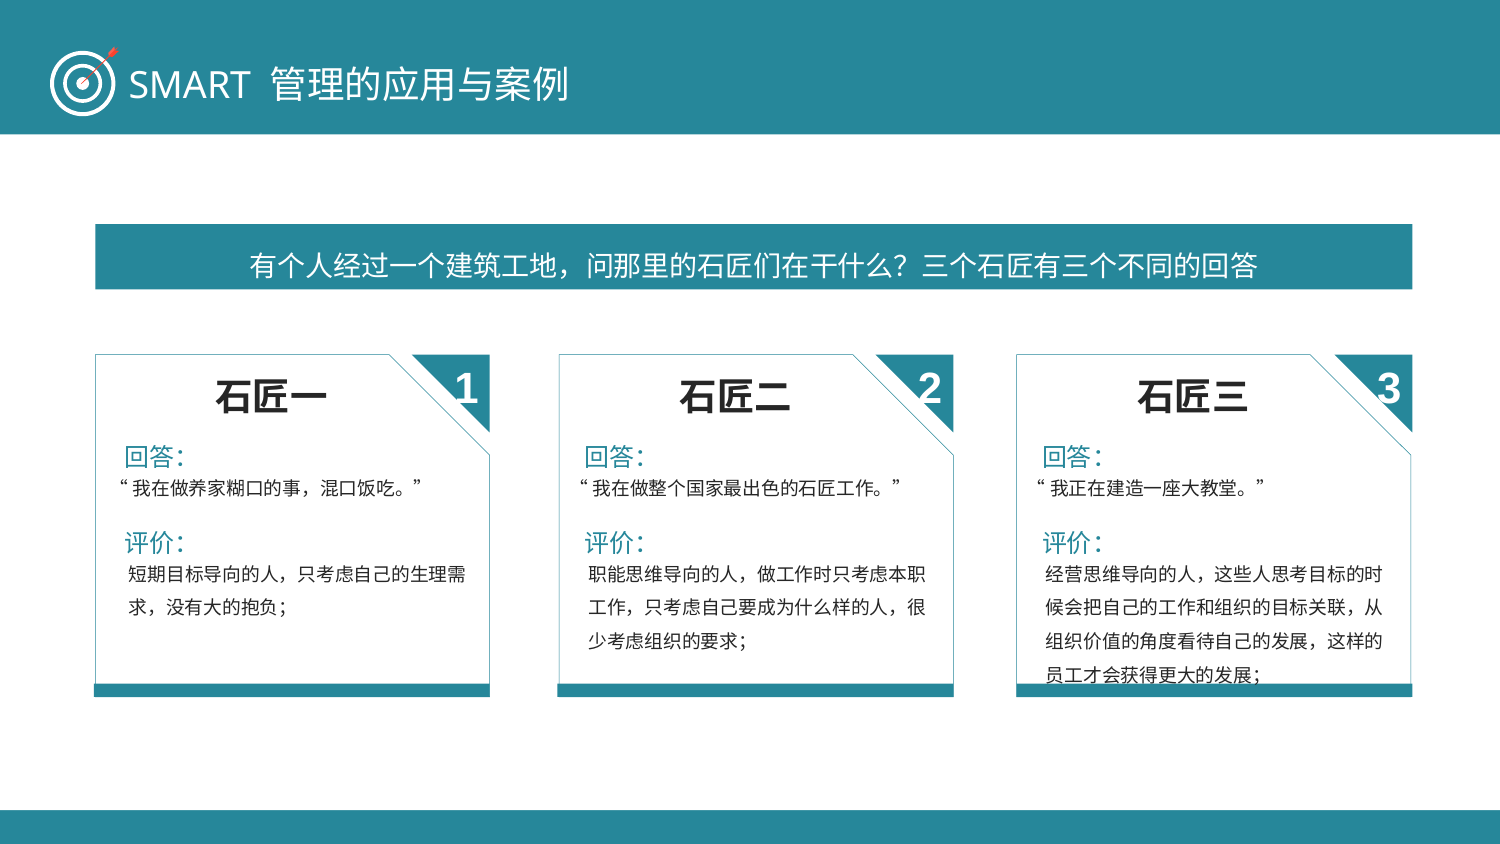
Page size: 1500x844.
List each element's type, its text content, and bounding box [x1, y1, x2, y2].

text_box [1011, 342, 1413, 697]
text_box 有个人经过一个建筑工地，问那里的石匠们在干什么？三个石匠有三个不同的回答 [95, 224, 1413, 290]
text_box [554, 342, 954, 697]
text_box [93, 342, 490, 697]
